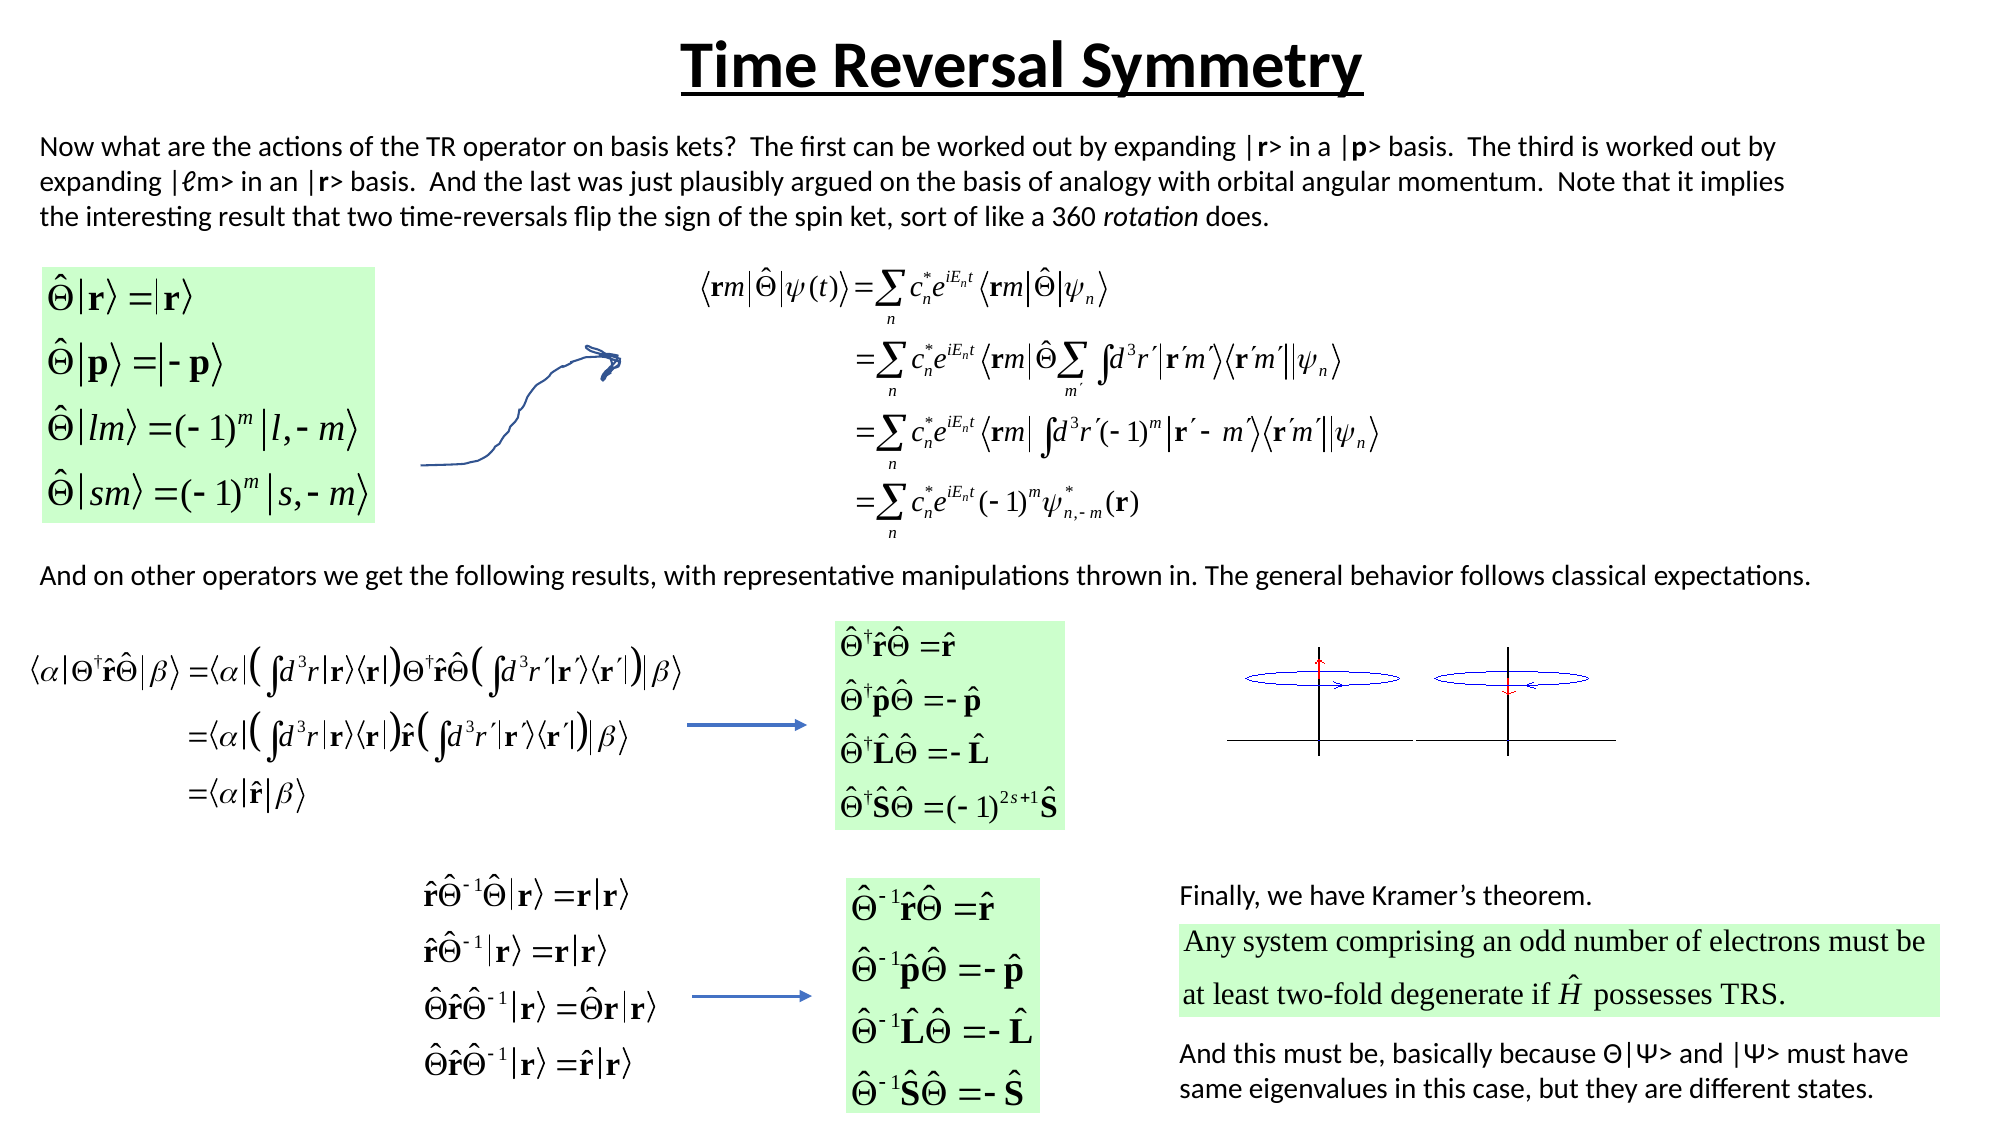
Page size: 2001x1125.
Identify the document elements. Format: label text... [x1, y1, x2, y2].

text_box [696, 260, 1383, 547]
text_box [26, 643, 688, 819]
text_box And this must be, basically because Θ|Ψ> and |Ψ> must have same eigenvalues in this case, but they are different states. [1164, 1027, 1975, 1113]
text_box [41, 266, 375, 523]
text_box Finally, we have Kramer’s theorem. [1164, 868, 1643, 919]
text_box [1178, 923, 1940, 1017]
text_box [1178, 620, 1629, 846]
text_box Now what are the actions of the TR operator on basis kets? The first can be worked out by expanding |r> in a |p> basis. The third is worked out by expanding |ℓm> in an |r> basis. And the last was just plausibly argued on the basis of analogy with orbital angular momentum. Note that it implies the interesting result that two time-reversals flip the sign of the spin ket, sort of like a 360 rotation does. [24, 119, 1833, 240]
text_box Time Reversal Symmetry [665, 13, 1443, 109]
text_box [835, 620, 1066, 830]
text_box And on other operators we get the following results, with representative manipulations thrown in. The general behavior follows classical expectations. [24, 548, 1906, 599]
text_box [420, 344, 622, 467]
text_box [845, 877, 1040, 1114]
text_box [419, 868, 664, 1085]
